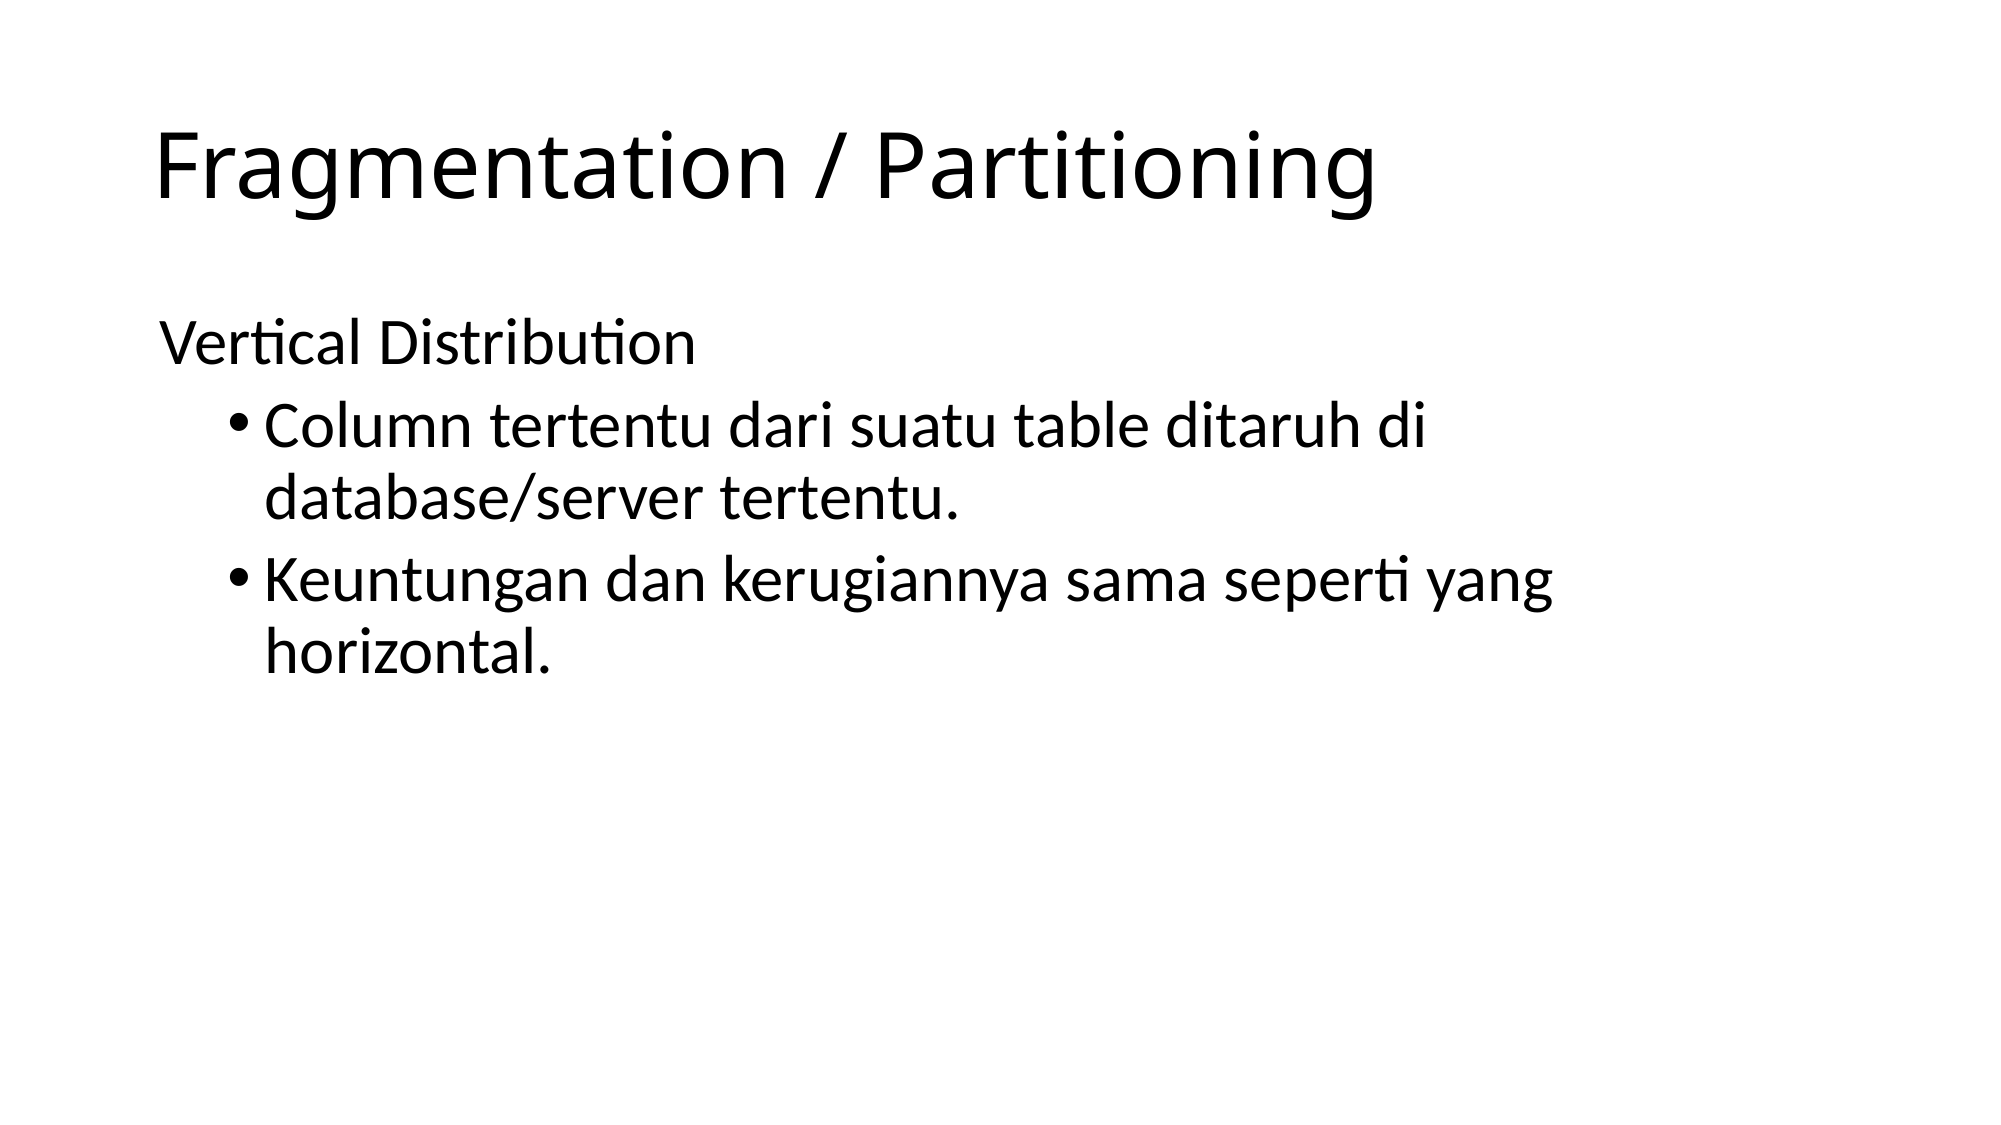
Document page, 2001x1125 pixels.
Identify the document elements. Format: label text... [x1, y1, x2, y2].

list Vertical Distribution Column tertentu dari suatu table ditaruh di database/server tertentu. Keuntungan dan kerugiannya sama seperti yang horizontal. [137, 299, 1863, 1014]
title Fragmentation / Partitioning [137, 59, 1863, 278]
